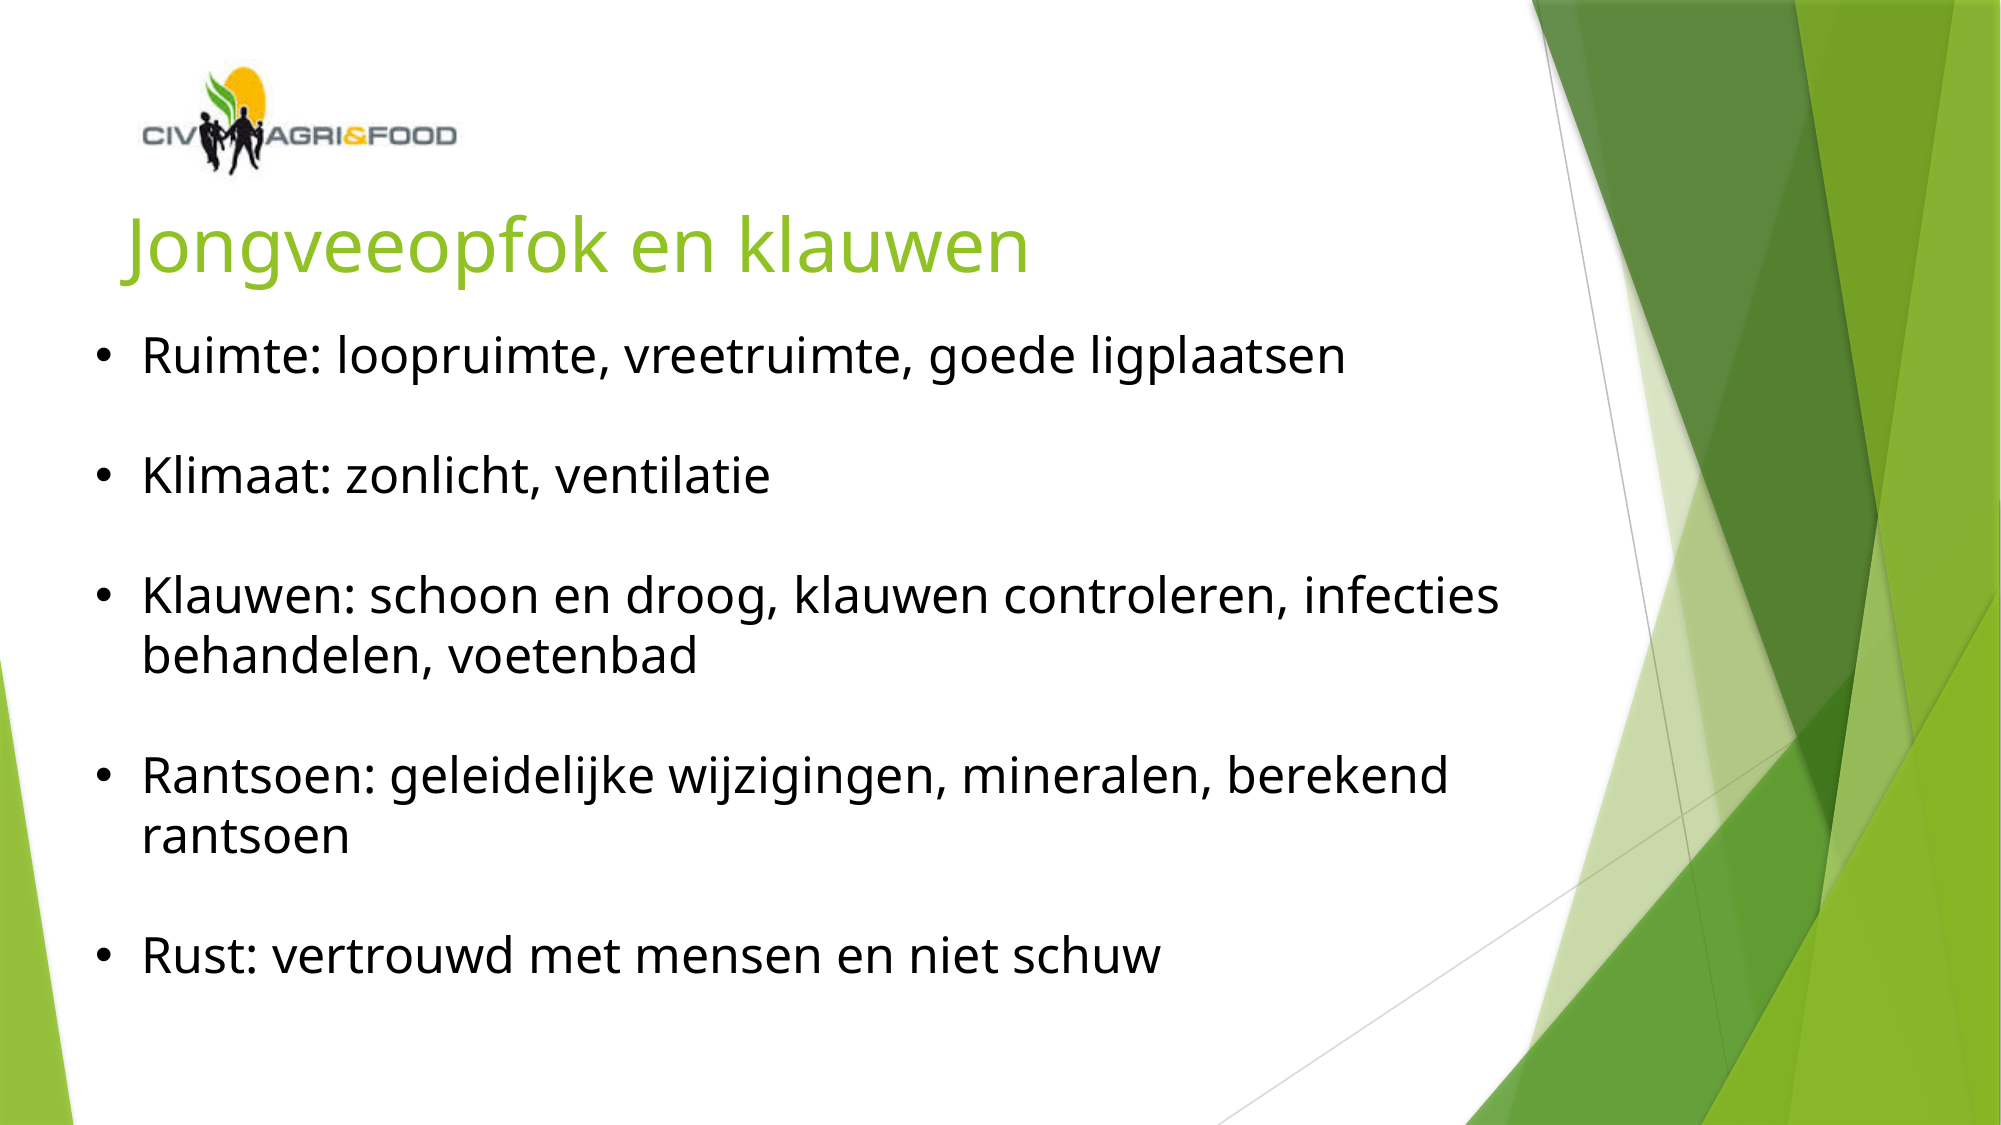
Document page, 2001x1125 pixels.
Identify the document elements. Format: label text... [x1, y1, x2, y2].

title Jongveeopfok en klauwen [111, 99, 1522, 316]
picture [137, 59, 463, 99]
text_box Ruimte: loopruimte, vreetruimte, goede ligplaatsen Klimaat: zonlicht, ventilatie Klauwen: schoon en droog, klauwen controleren, infecties behandelen, voetenbad Rantsoen: geleidelijke wijzigingen, mineralen, berekend rantsoen Rust: vertrouwd met mensen en niet schuw [80, 316, 1675, 992]
